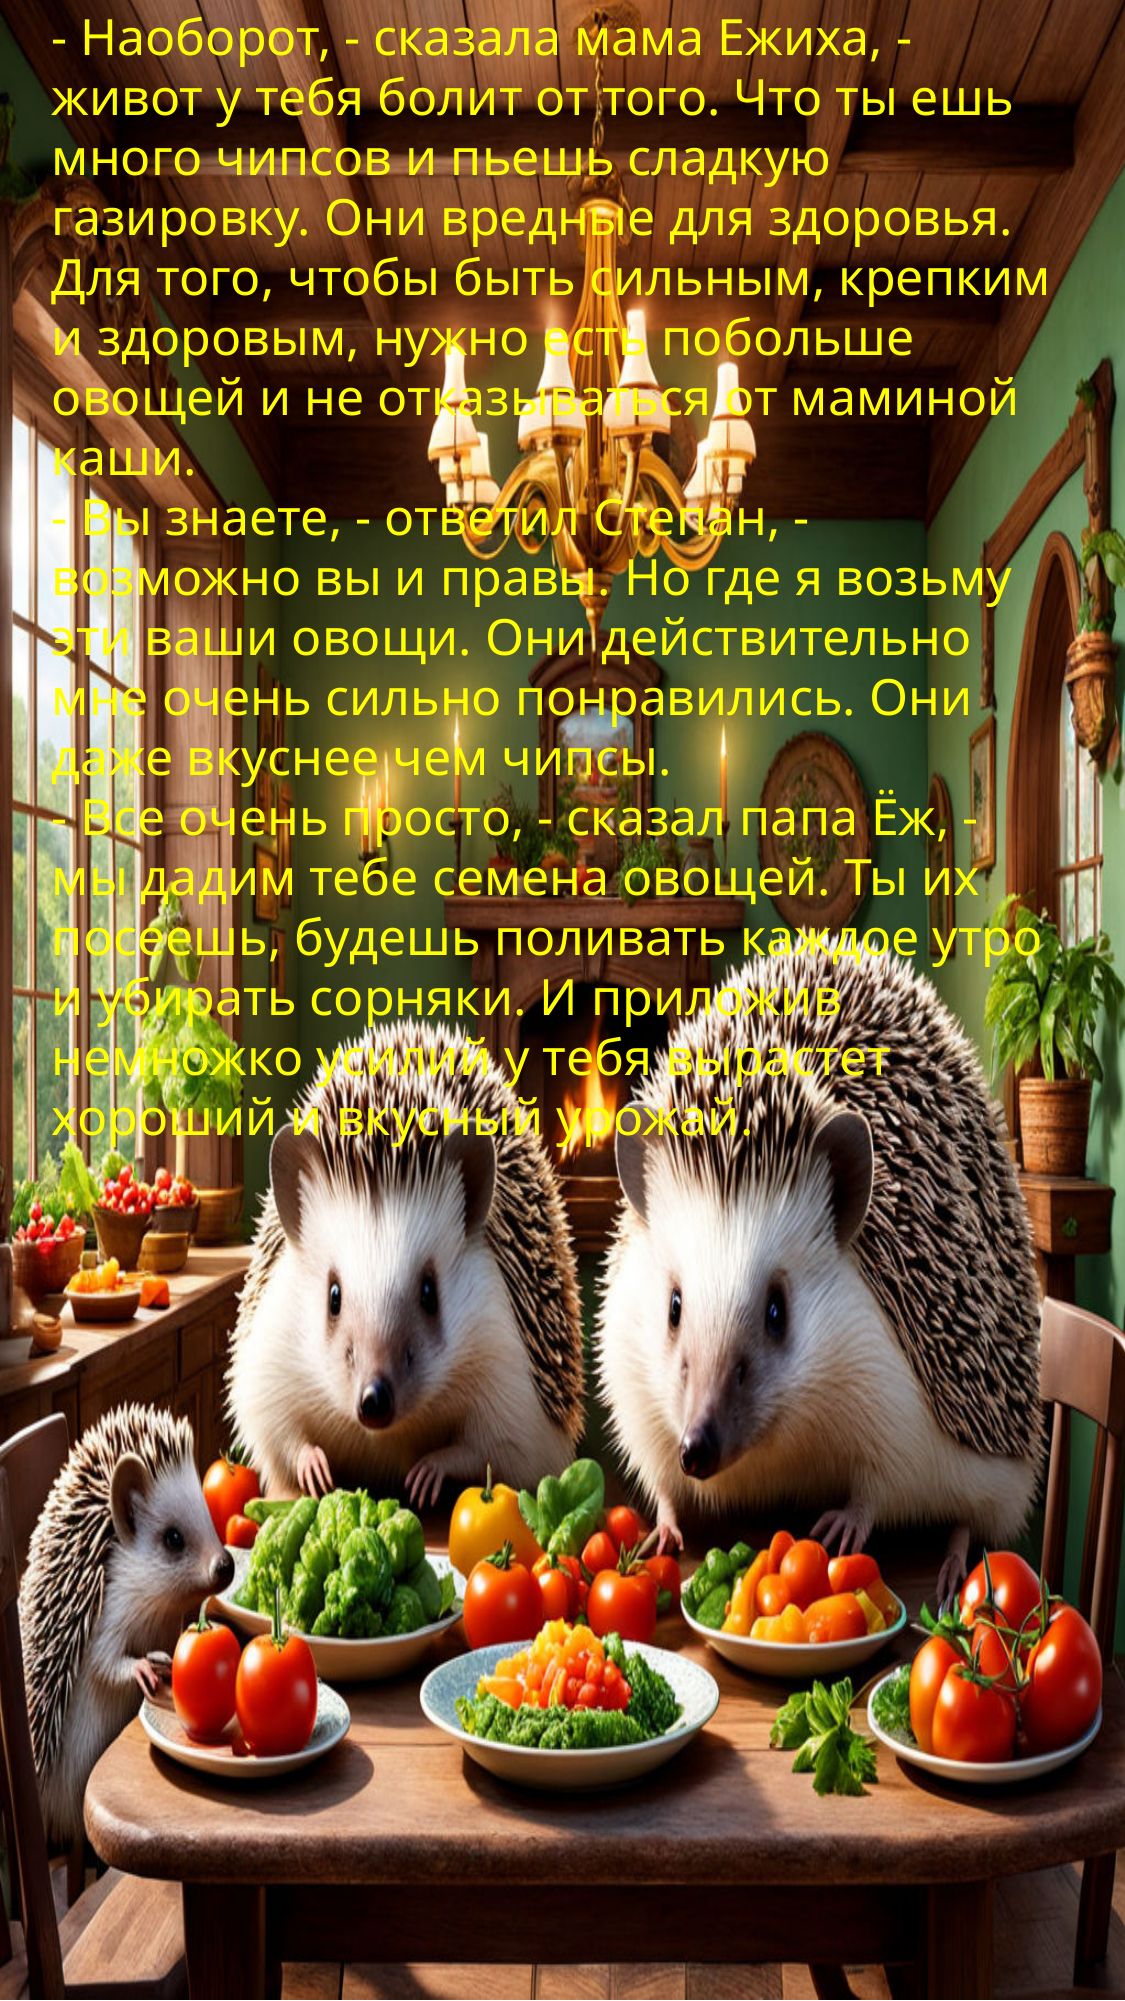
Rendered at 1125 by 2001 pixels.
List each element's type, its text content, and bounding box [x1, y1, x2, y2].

picture [0, 0, 1125, 2000]
text_box - Наоборот, - сказала мама Ежиха, - живот у тебя болит от того. Что ты ешь много чипсов и пьешь сладкую газировку. Они вредные для здоровья. Для того, чтобы быть сильным, крепким и здоровым, нужно есть побольше овощей и не отказываться от маминой каши. - Вы знаете, - ответил Степан, - возможно вы и правы. Но где я возьму эти ваши овощи. Они действительно мне очень сильно понравились. Они даже вкуснее чем чипсы. - Все очень просто, - сказал папа Ёж, - мы дадим тебе семена овощей. Ты их посеешь, будешь поливать каждое утро и убирать сорняки. И приложив немножко усилий у тебя вырастет хороший и вкусный урожай. [36, 0, 1081, 1153]
